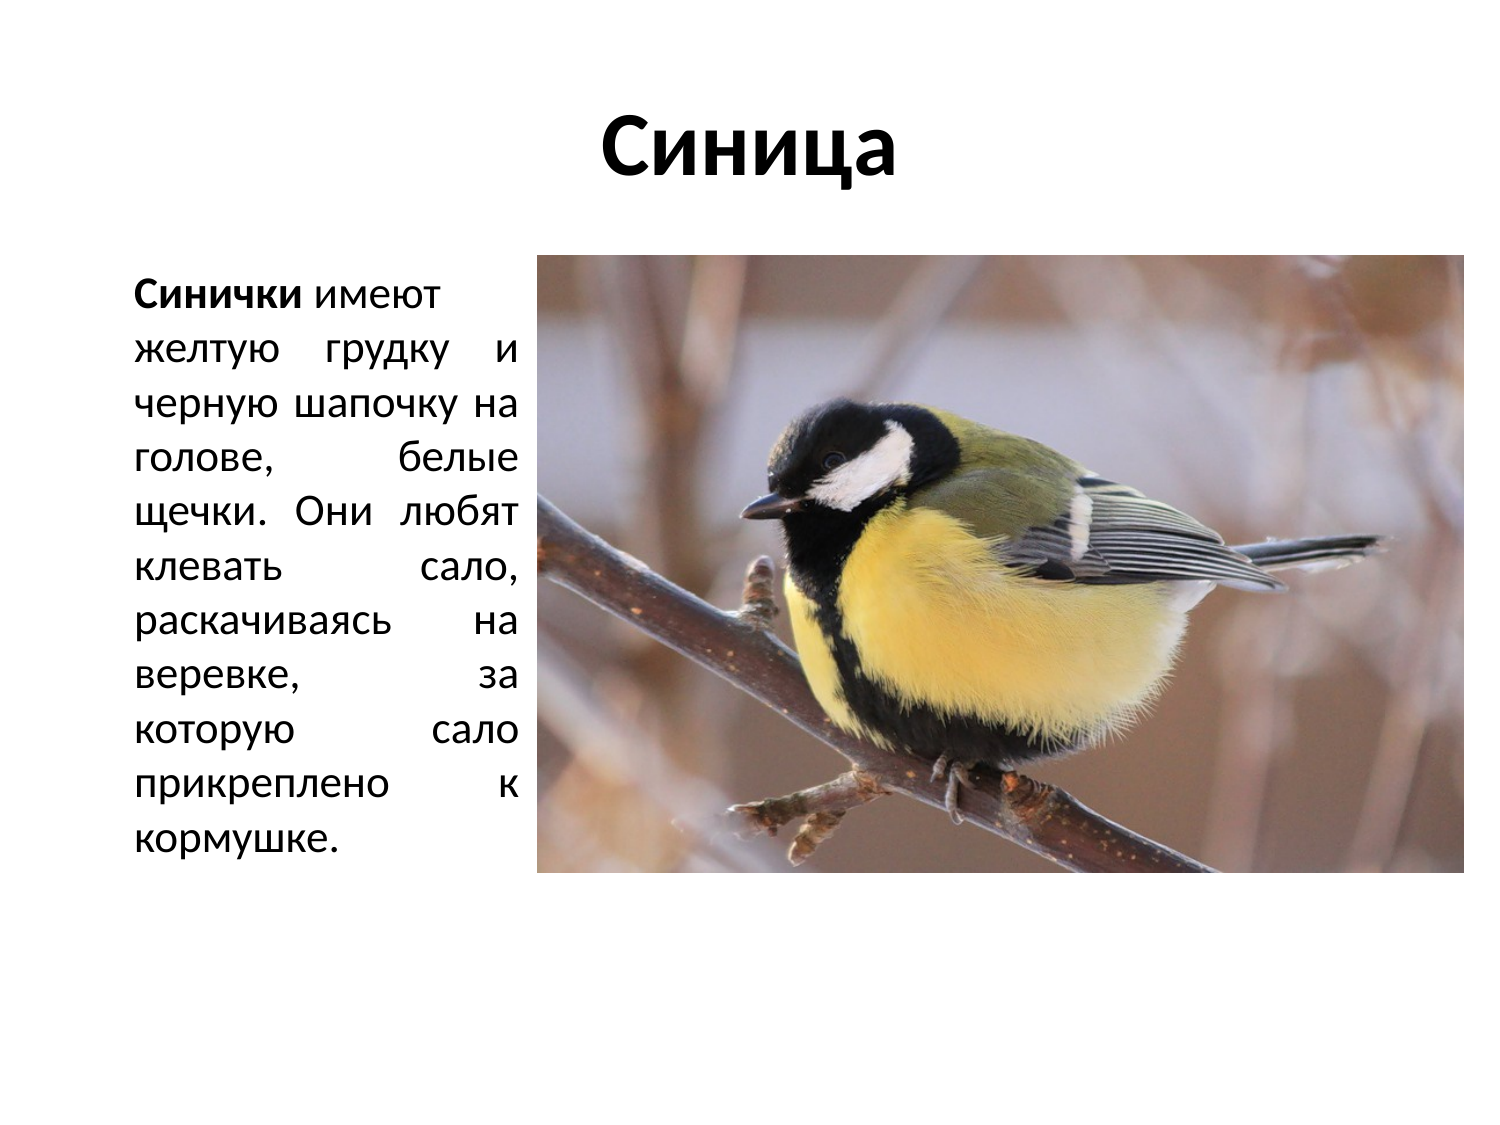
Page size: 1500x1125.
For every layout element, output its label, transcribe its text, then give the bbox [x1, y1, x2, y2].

list Синички имеют желтую грудку и черную шапочку на голове, белые щечки. Они любят клевать сало, раскачиваясь на веревке, за которую сало прикреплено к кормушке. [119, 255, 535, 982]
title Синица [75, 45, 1425, 233]
picture [537, 255, 1465, 873]
